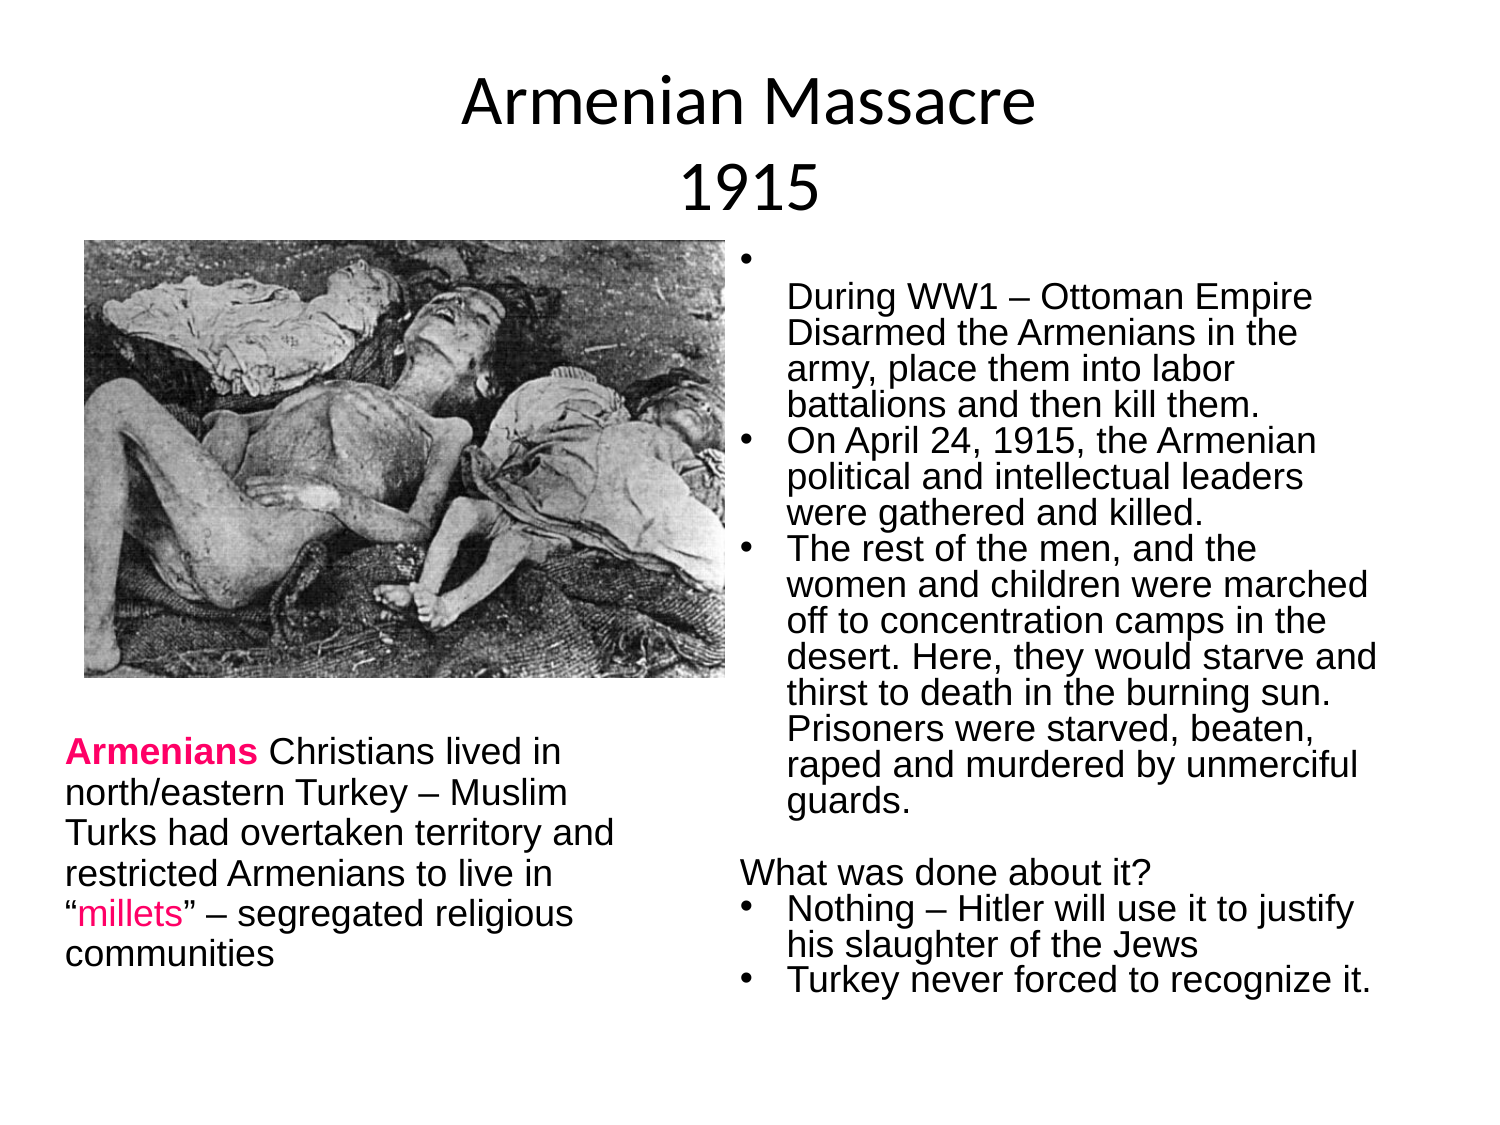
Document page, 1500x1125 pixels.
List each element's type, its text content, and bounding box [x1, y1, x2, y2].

text_box During WW1 – Ottoman Empire Disarmed the Armenians in the army, place them into labor battalions and then kill them. On April 24, 1915, the Armenian political and intellectual leaders were gathered and killed. The rest of the men, and the women and children were marched off to concentration camps in the desert. Here, they would starve and thirst to death in the burning sun. Prisoners were starved, beaten, raped and murdered by unmerciful guards. What was done about it? Nothing – Hitler will use it to justify his slaughter of the Jews Turkey never forced to recognize it. [724, 237, 1400, 1098]
text_box Armenians Christians lived in north/eastern Turkey – Muslim Turks had overtaken territory and restricted Armenians to live in “millets” – segregated religious communities [49, 724, 663, 983]
title Armenian Massacre 1915 [75, 45, 1425, 233]
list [84, 240, 726, 679]
